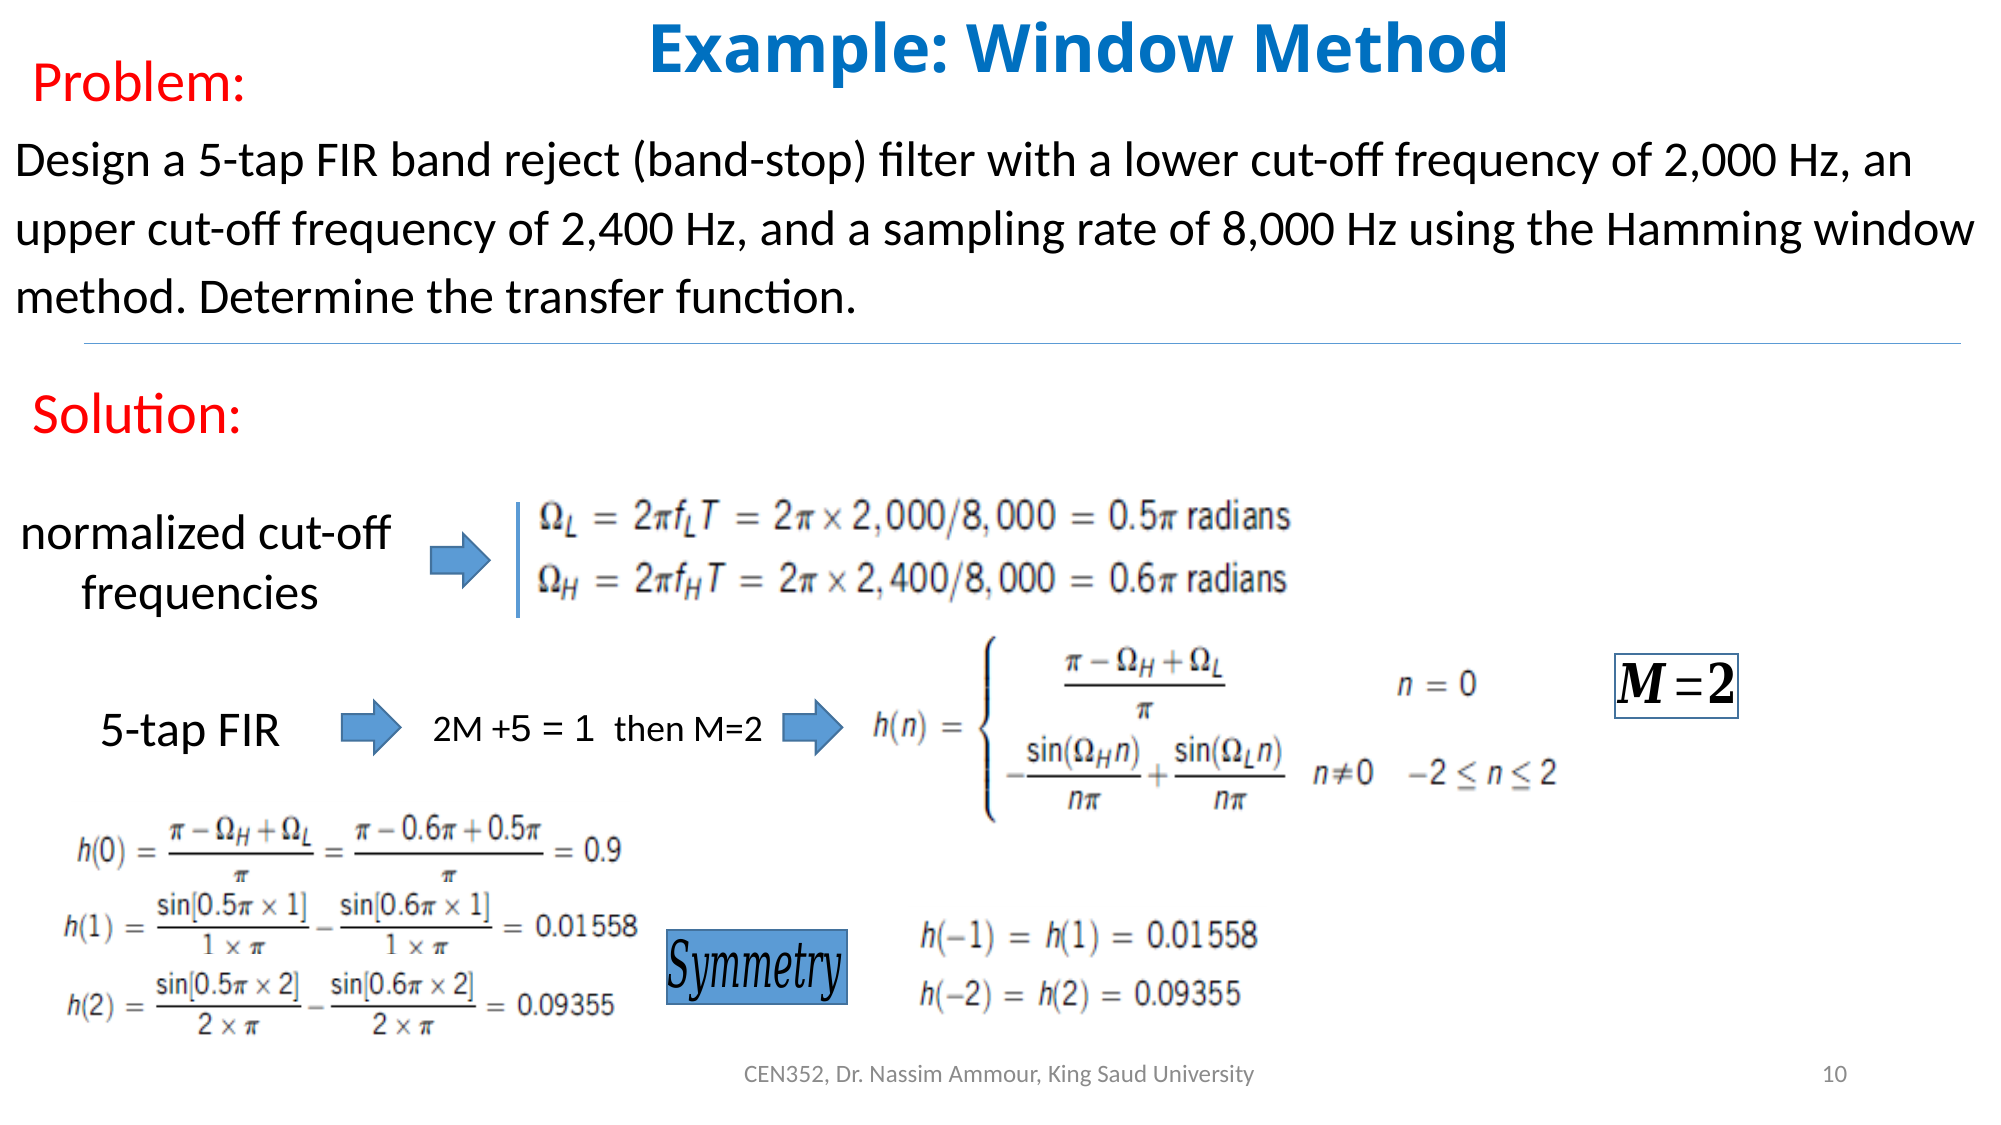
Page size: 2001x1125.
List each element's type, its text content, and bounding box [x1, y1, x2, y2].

text_box Design a 5-tap FIR band reject (band-stop) filter with a lower cut-off frequency of 2,000 Hz, an upper cut-off frequency of 2,400 Hz, and a sampling rate of 8,000 Hz using the Hamming window method. Determine the transfer function. [0, 109, 2000, 332]
text_box 5-tap FIR [84, 688, 307, 764]
text_box [340, 698, 403, 757]
text_box normalized cut-off frequencies [0, 492, 412, 627]
picture [857, 612, 1572, 828]
text_box Example: Window Method [632, 0, 1544, 93]
text_box Problem: [17, 35, 263, 121]
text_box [517, 490, 1300, 619]
slide_number 10 [1412, 1042, 1863, 1103]
picture [908, 905, 1267, 965]
footer CEN352, Dr. Nassim Ammour, King Saud University [662, 1042, 1338, 1103]
text_box [429, 531, 492, 590]
picture [908, 968, 1257, 1019]
text_box Solution: [17, 367, 259, 453]
text_box [782, 698, 844, 757]
picture [54, 800, 648, 1048]
text_box 2M +‏ 1 = 5 then M=2 [417, 696, 778, 757]
